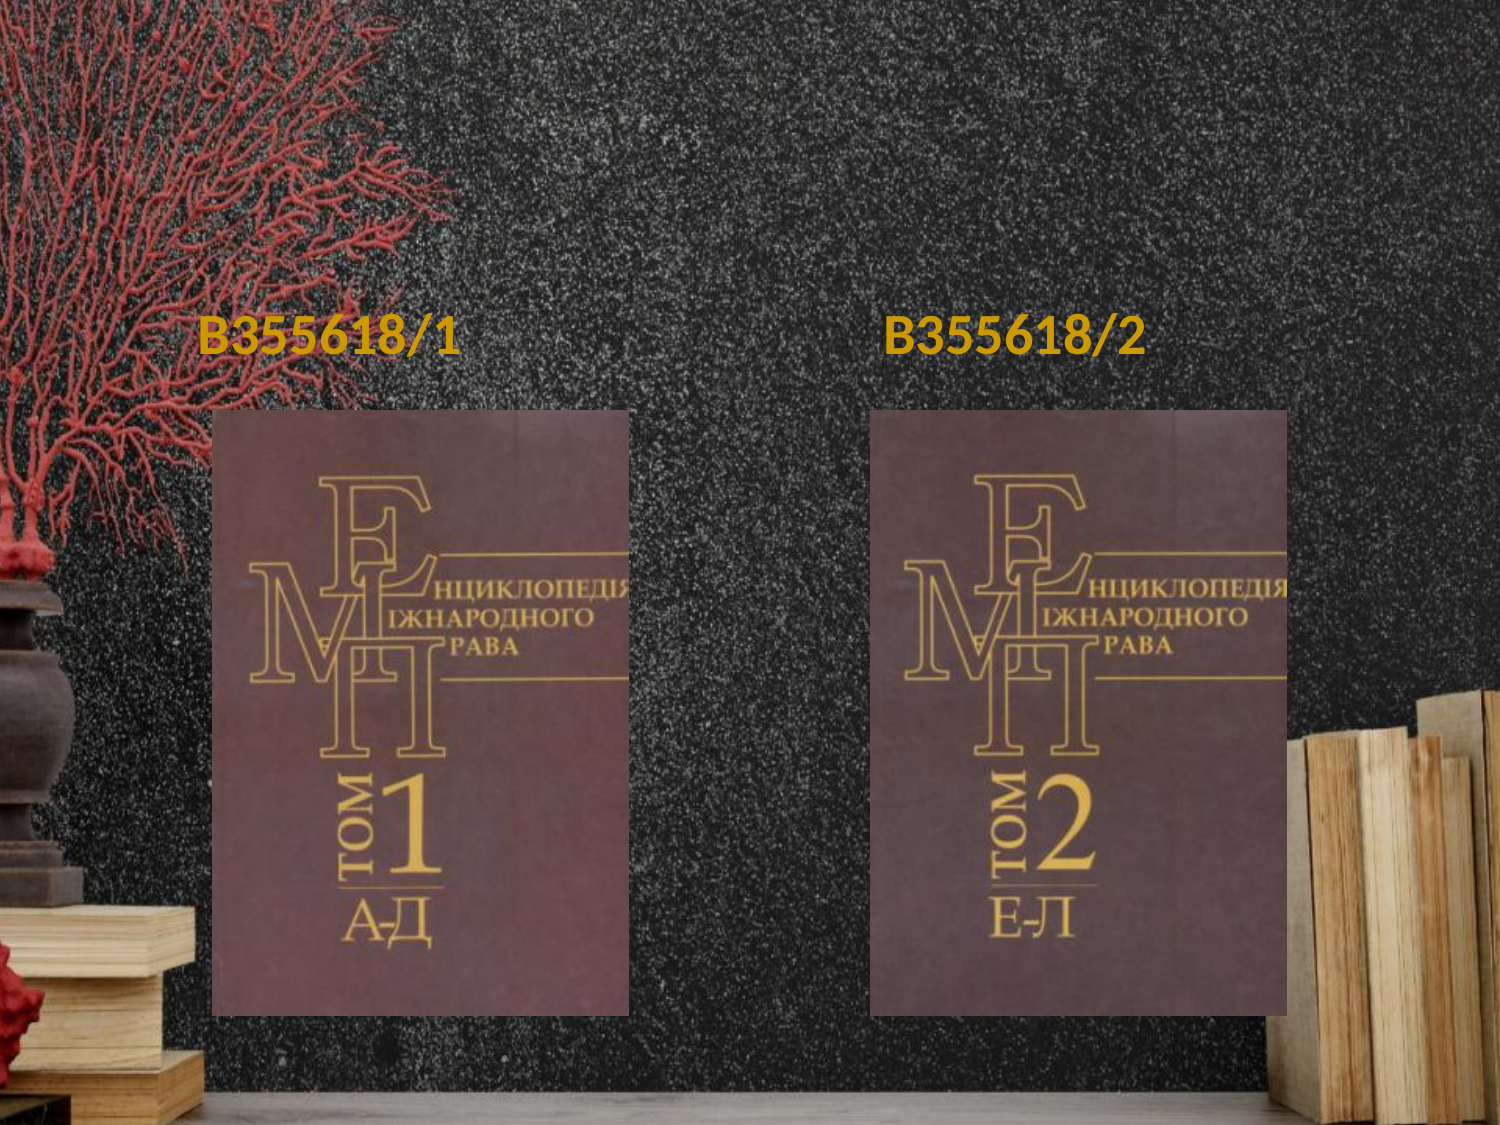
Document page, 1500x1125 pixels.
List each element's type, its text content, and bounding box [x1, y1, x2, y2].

picture [0, 0, 1500, 1125]
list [870, 410, 1287, 1016]
list В355618/1 [183, 251, 738, 375]
list В355618/2 [868, 251, 1425, 375]
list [212, 410, 629, 1016]
